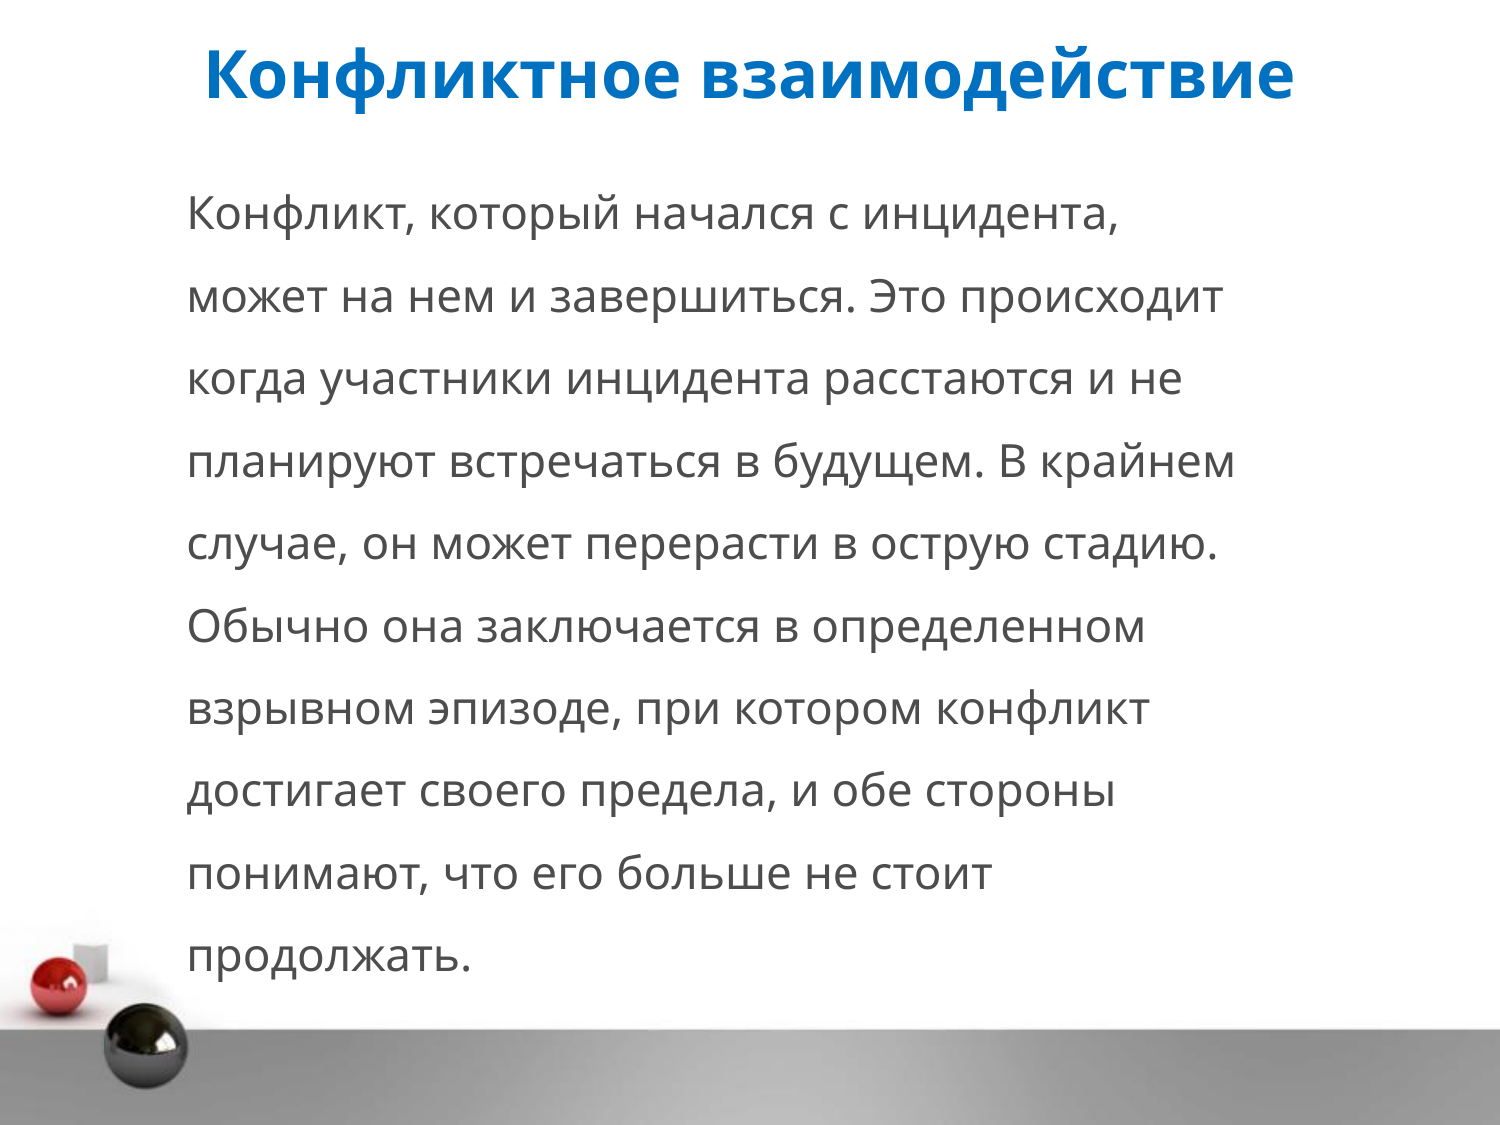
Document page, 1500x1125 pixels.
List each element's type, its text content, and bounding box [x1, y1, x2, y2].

title Конфликтное взаимодействие [76, 18, 1424, 126]
list Конфликт, который начался с инцидента, может на нем и завершиться. Это происходит когда участники инцидента расстаются и не планируют встречаться в будущем. В крайнем случае, он может перерасти в острую стадию. Обычно она заключается в определенном взрывном эпизоде, при котором конфликт достигает своего предела, и обе стороны понимают, что его больше не стоит продолжать. [170, 148, 1282, 988]
picture [0, 0, 1500, 1125]
